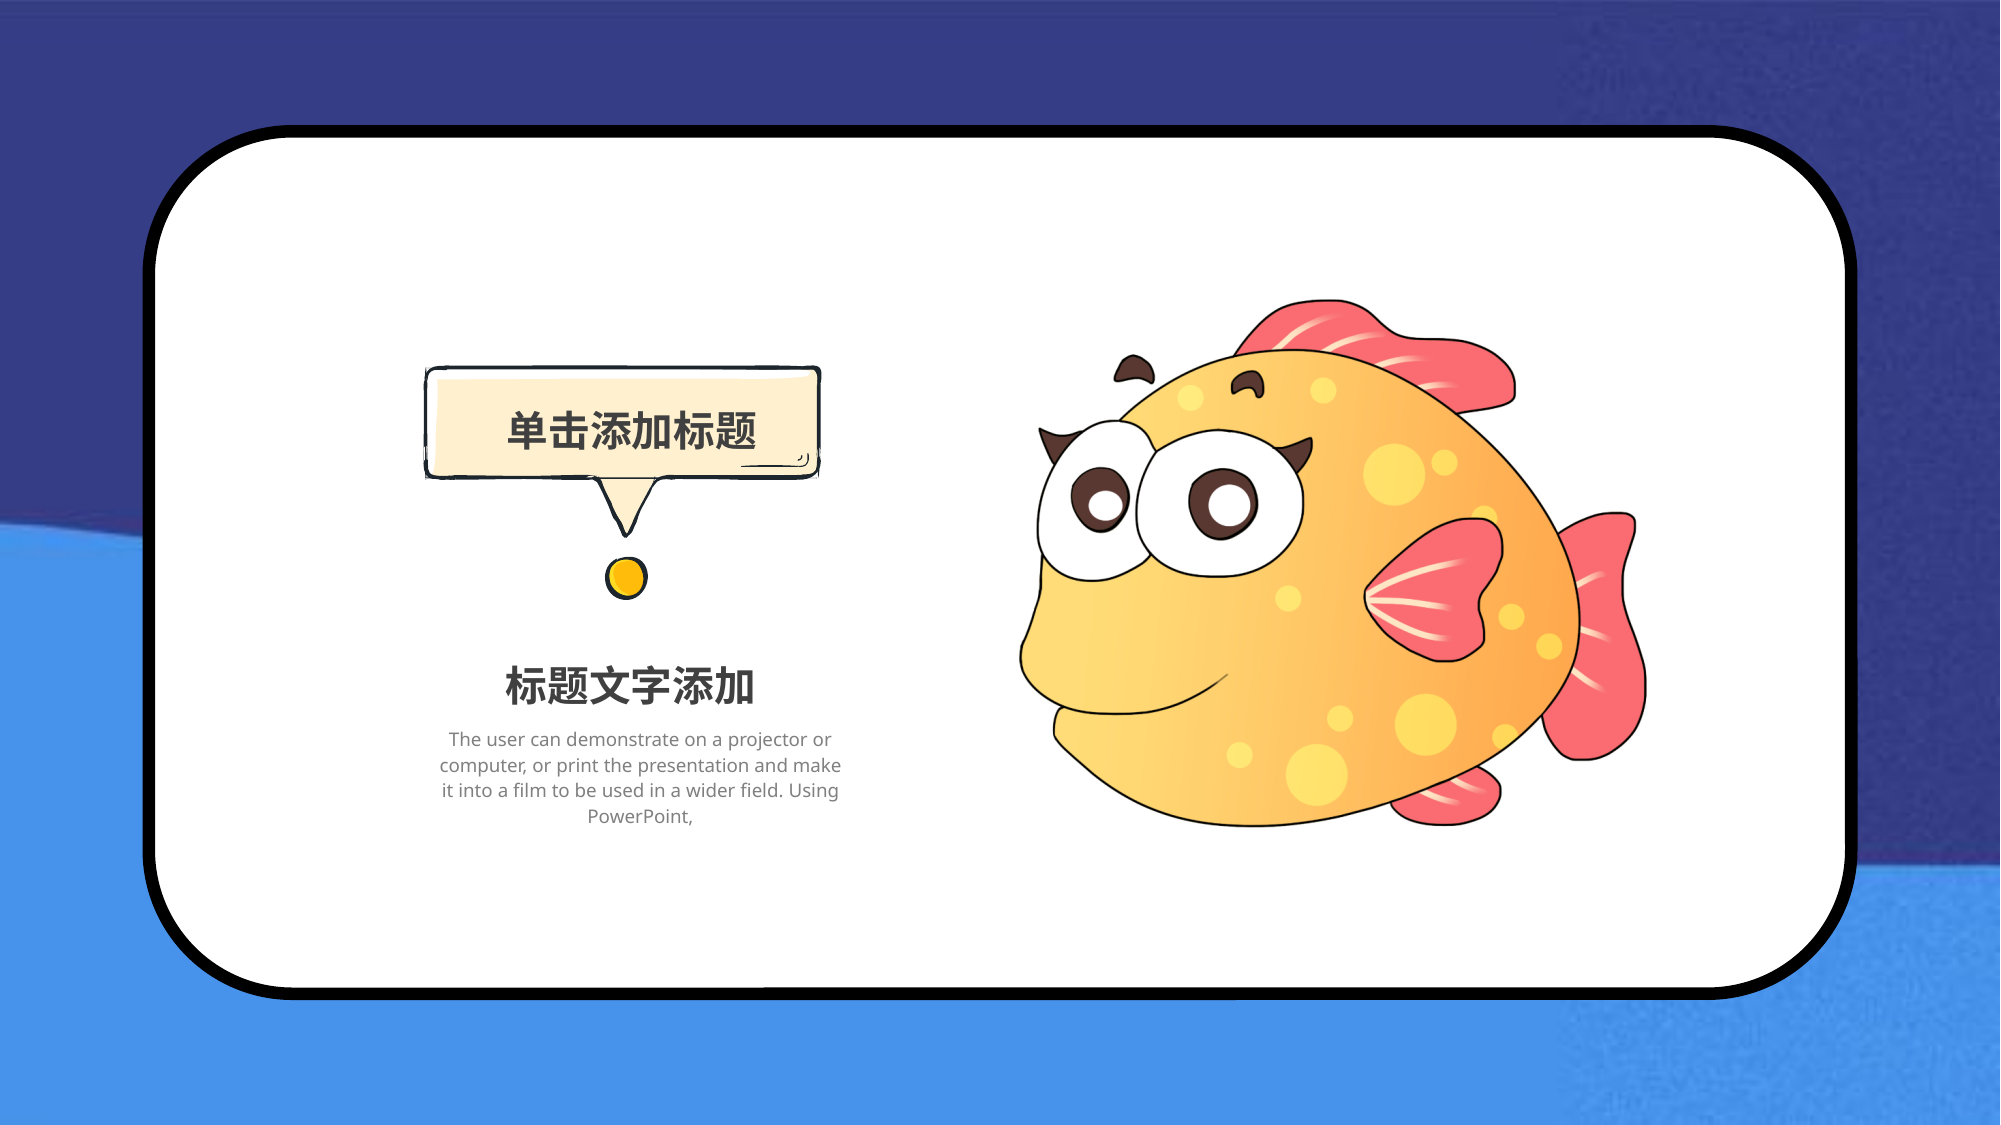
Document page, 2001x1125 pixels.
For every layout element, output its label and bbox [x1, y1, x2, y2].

text_box [344, 641, 917, 809]
picture [0, 0, 2000, 1125]
text_box [422, 364, 823, 606]
